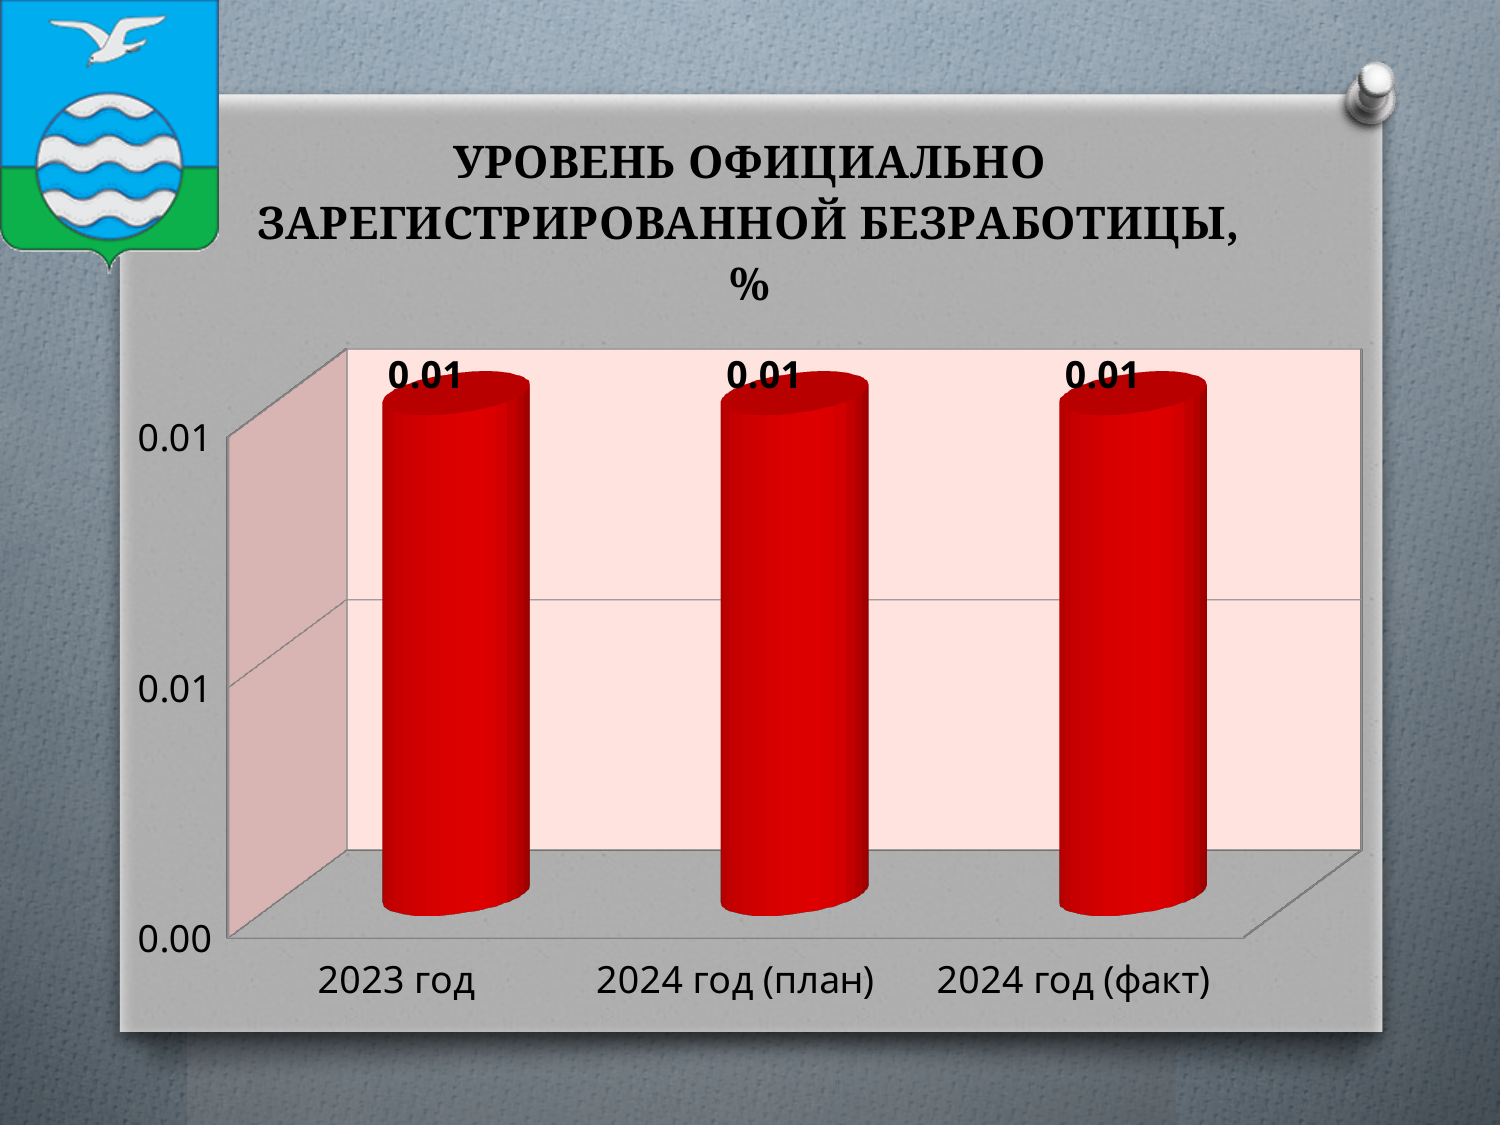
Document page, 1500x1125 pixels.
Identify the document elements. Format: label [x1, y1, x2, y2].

picture [1317, 35, 1439, 141]
chart [111, 89, 1389, 1026]
picture [0, 0, 219, 274]
picture [62, 93, 157, 118]
picture [50, 15, 166, 66]
